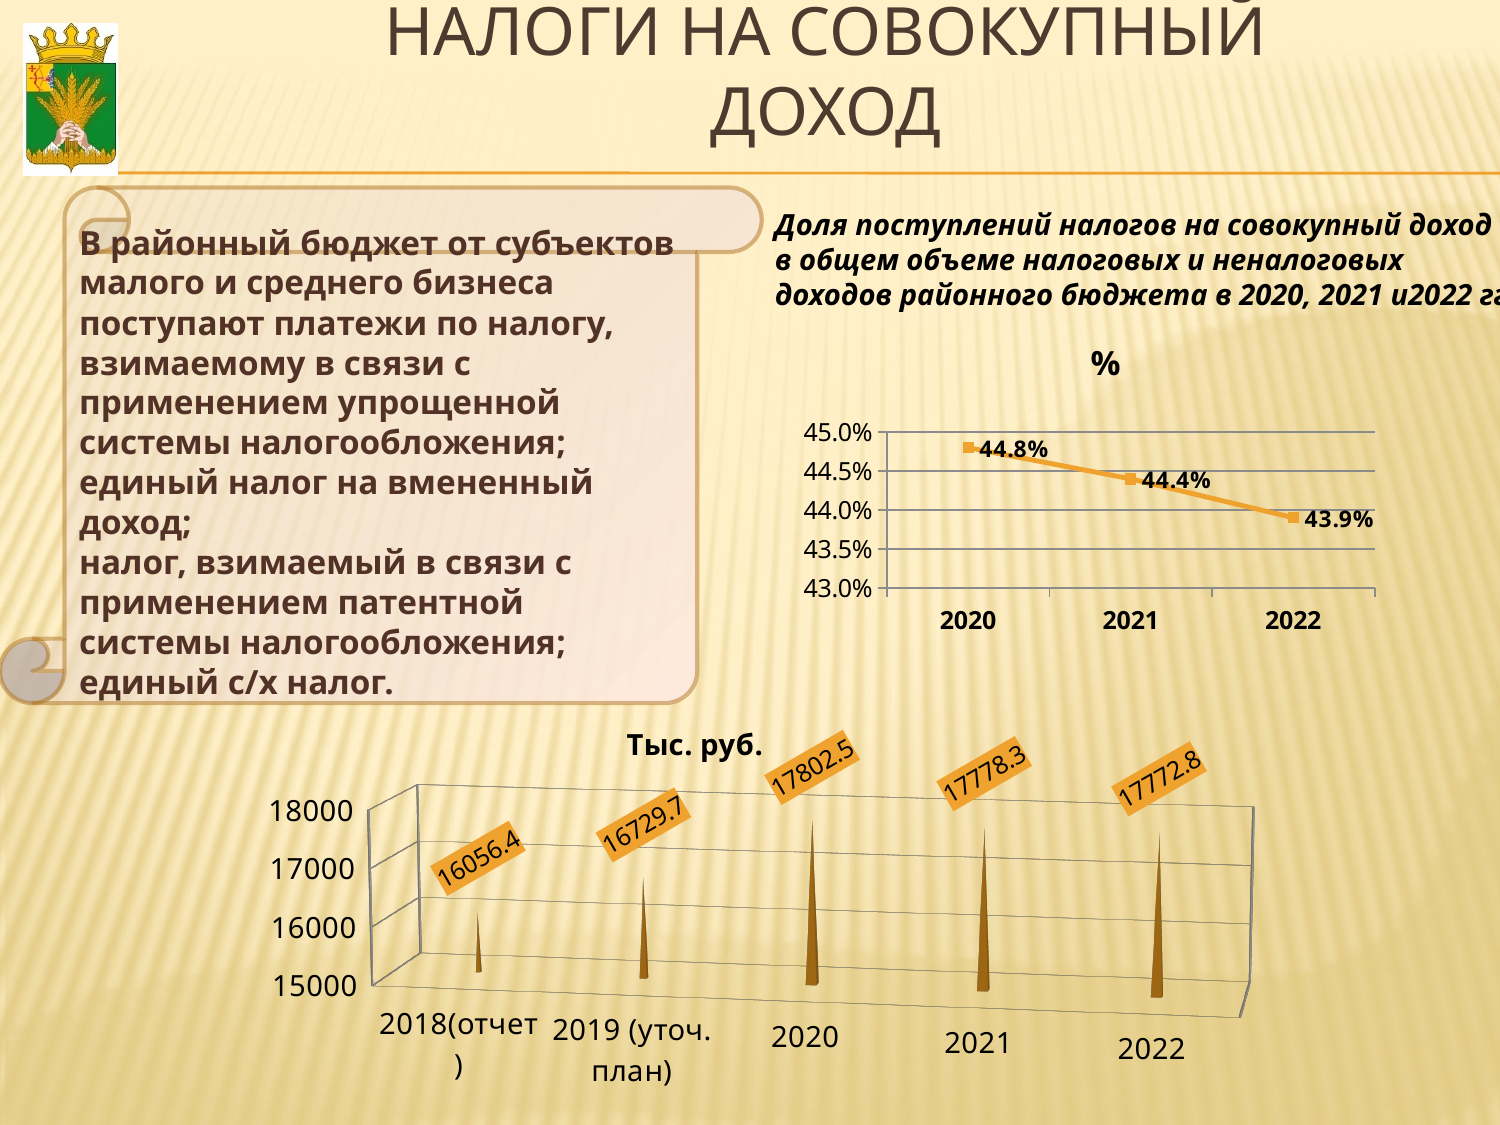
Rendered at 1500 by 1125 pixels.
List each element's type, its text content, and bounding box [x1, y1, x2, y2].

text_box Доля поступлений налогов на совокупный доход в общем объеме налоговых и неналоговых доходов районного бюджета в 2020, 2021 и2022 гг [760, 199, 1500, 319]
chart [796, 316, 1415, 674]
chart [70, 702, 1477, 1104]
text_box В районный бюджет от субъектов малого и среднего бизнеса поступают платежи по налогу, взимаемому в связи с применением упрощенной системы налогообложения; единый налог на вмененный доход; налог, взимаемый в связи с применением патентной системы налогообложения; единый с/х налог. [0, 185, 760, 706]
picture [23, 23, 118, 177]
title Налоги на совокупный доход [257, 0, 1395, 138]
